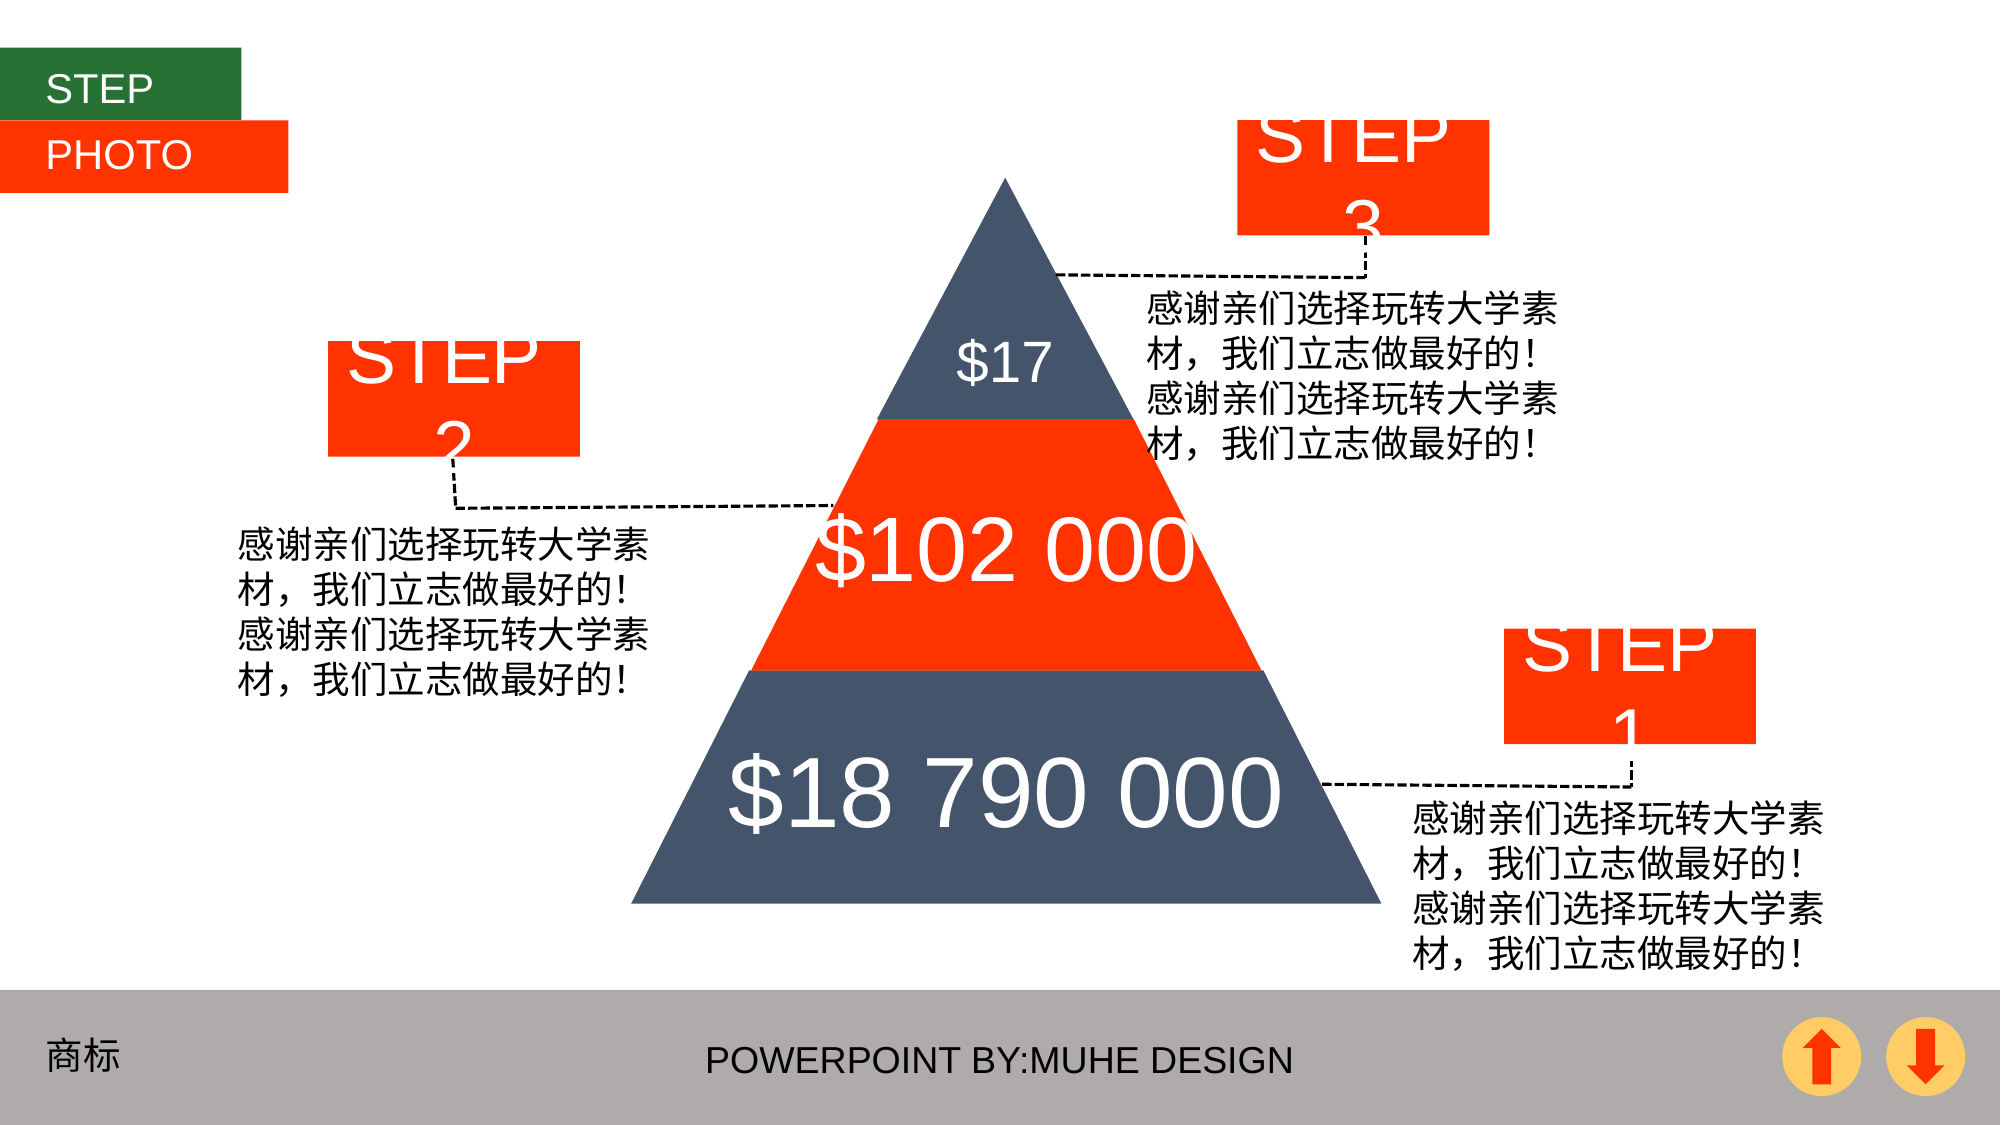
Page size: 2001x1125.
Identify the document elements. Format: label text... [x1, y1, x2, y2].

text_box PHOTO [30, 120, 249, 185]
text_box 感谢亲们选择玩转大学素材，我们立志做最好的！感谢亲们选择玩转大学素材，我们立志做最好的！ [1382, 277, 1599, 473]
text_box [452, 458, 834, 509]
text_box STEP 2 [327, 340, 581, 458]
text_box 感谢亲们选择玩转大学素材，我们立志做最好的！感谢亲们选择玩转大学素材，我们立志做最好的！ [223, 513, 631, 709]
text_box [1322, 745, 1632, 788]
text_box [631, 177, 1382, 904]
text_box STEP 1 [1503, 628, 1757, 745]
text_box 感谢亲们选择玩转大学素材，我们立志做最好的！感谢亲们选择玩转大学素材，我们立志做最好的！ [1397, 788, 1866, 983]
text_box STEP [30, 54, 184, 120]
text_box STEP 3 [1236, 119, 1490, 236]
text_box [1055, 235, 1366, 278]
